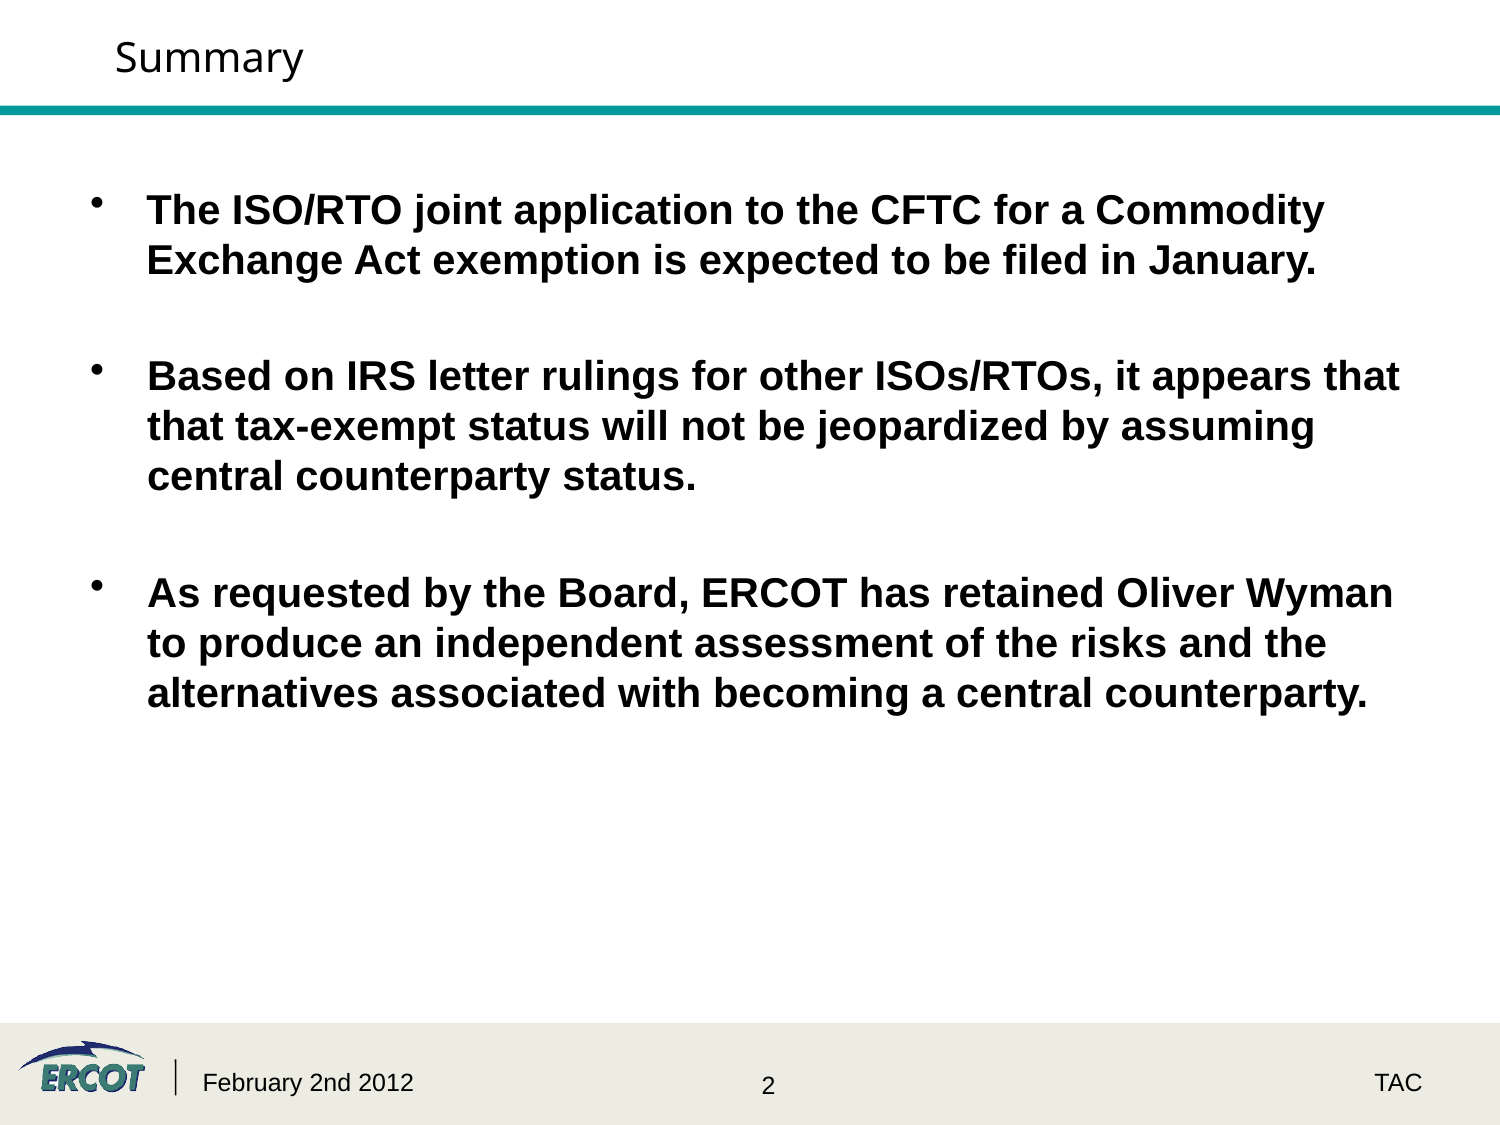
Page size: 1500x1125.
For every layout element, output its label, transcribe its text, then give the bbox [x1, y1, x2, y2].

picture [10, 1031, 151, 1111]
list The ISO/RTO joint application to the CFTC for a Commodity Exchange Act exemption is expected to be filed in January. Based on IRS letter rulings for other ISOs/RTOs, it appears that that tax-exempt status will not be jeopardized by assuming central counterparty status. As requested by the Board, ERCOT has retained Oliver Wyman to produce an independent assessment of the risks and the alternatives associated with becoming a central counterparty. [75, 174, 1425, 950]
footer TAC [1024, 1059, 1438, 1125]
title Summary [99, 0, 1238, 113]
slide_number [187, 1059, 538, 1125]
